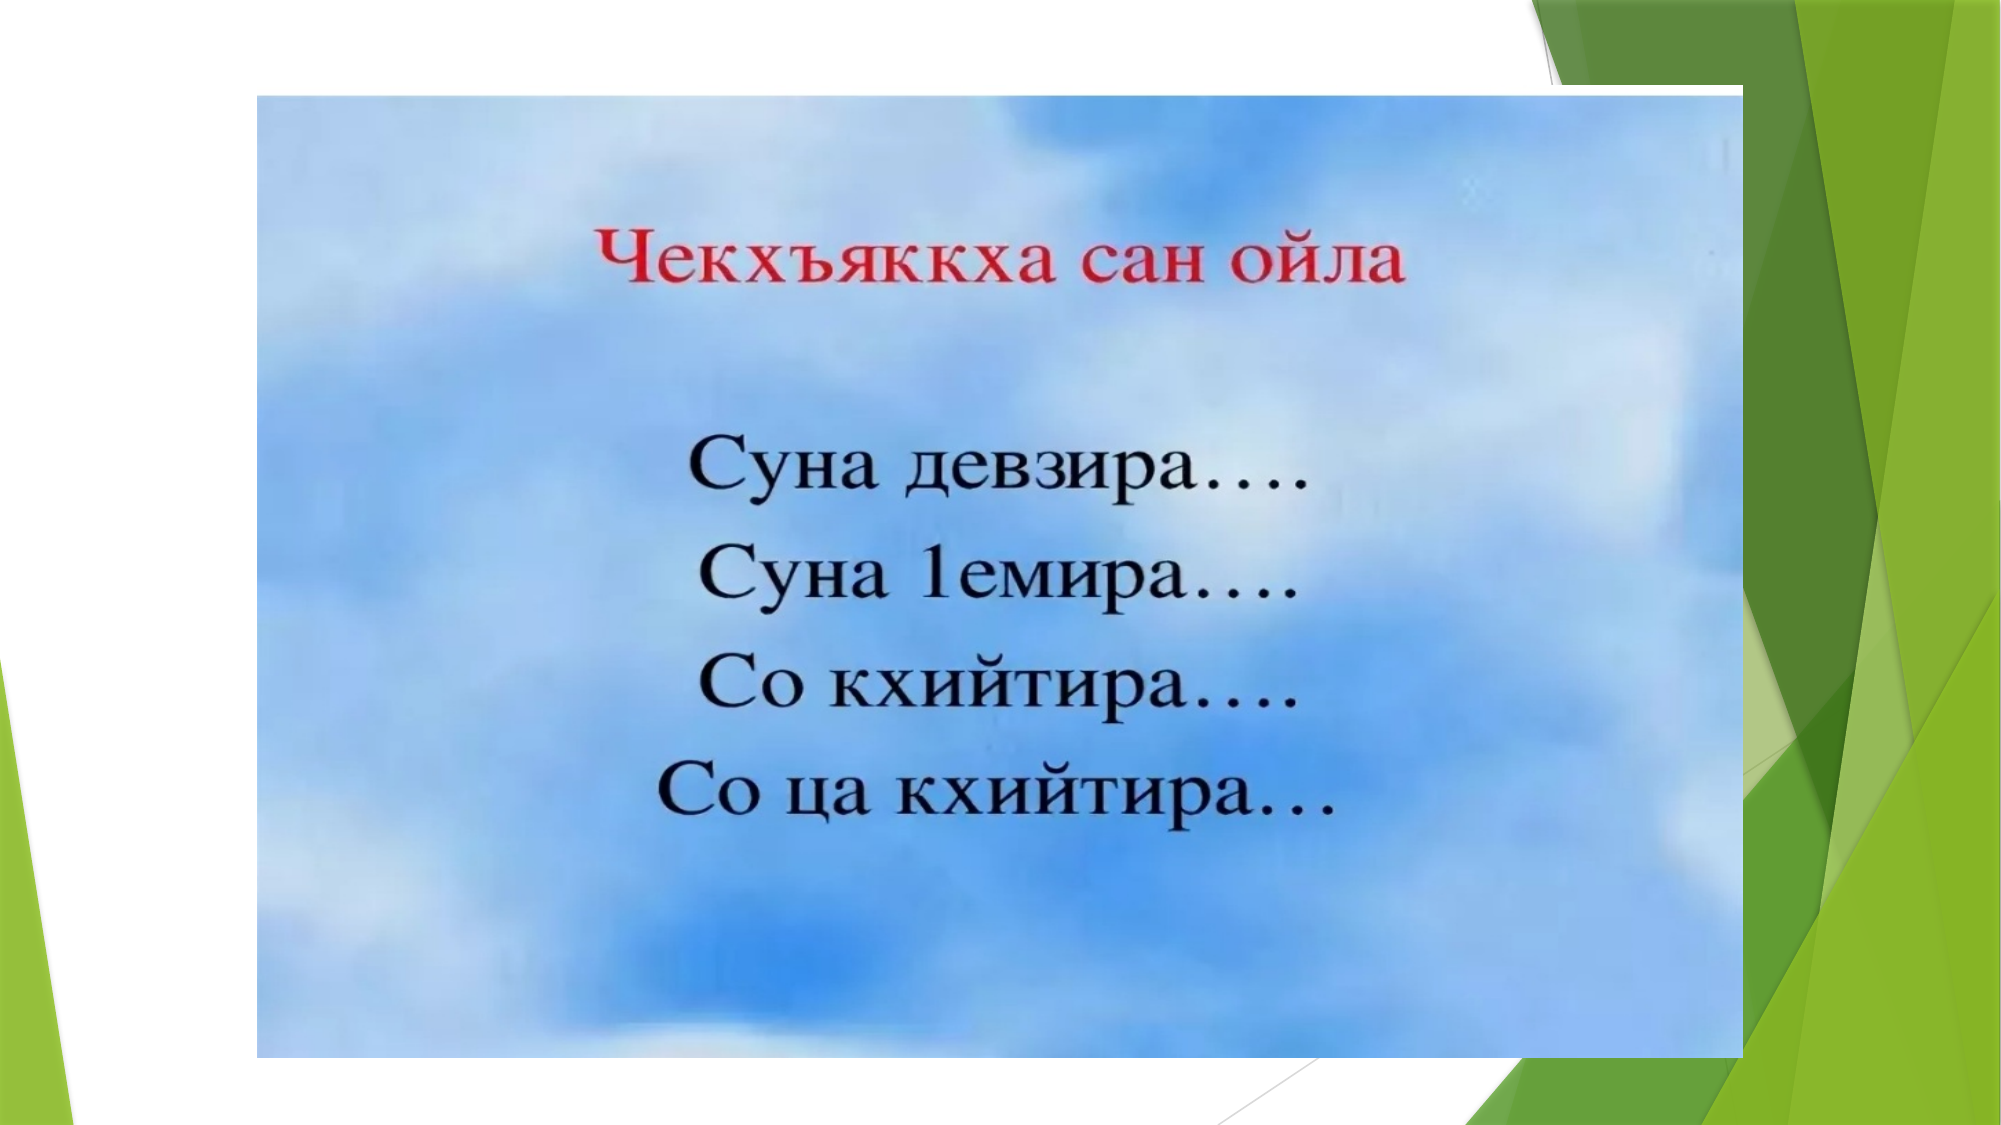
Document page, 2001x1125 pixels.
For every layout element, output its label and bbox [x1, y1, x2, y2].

picture [256, 85, 1744, 1059]
